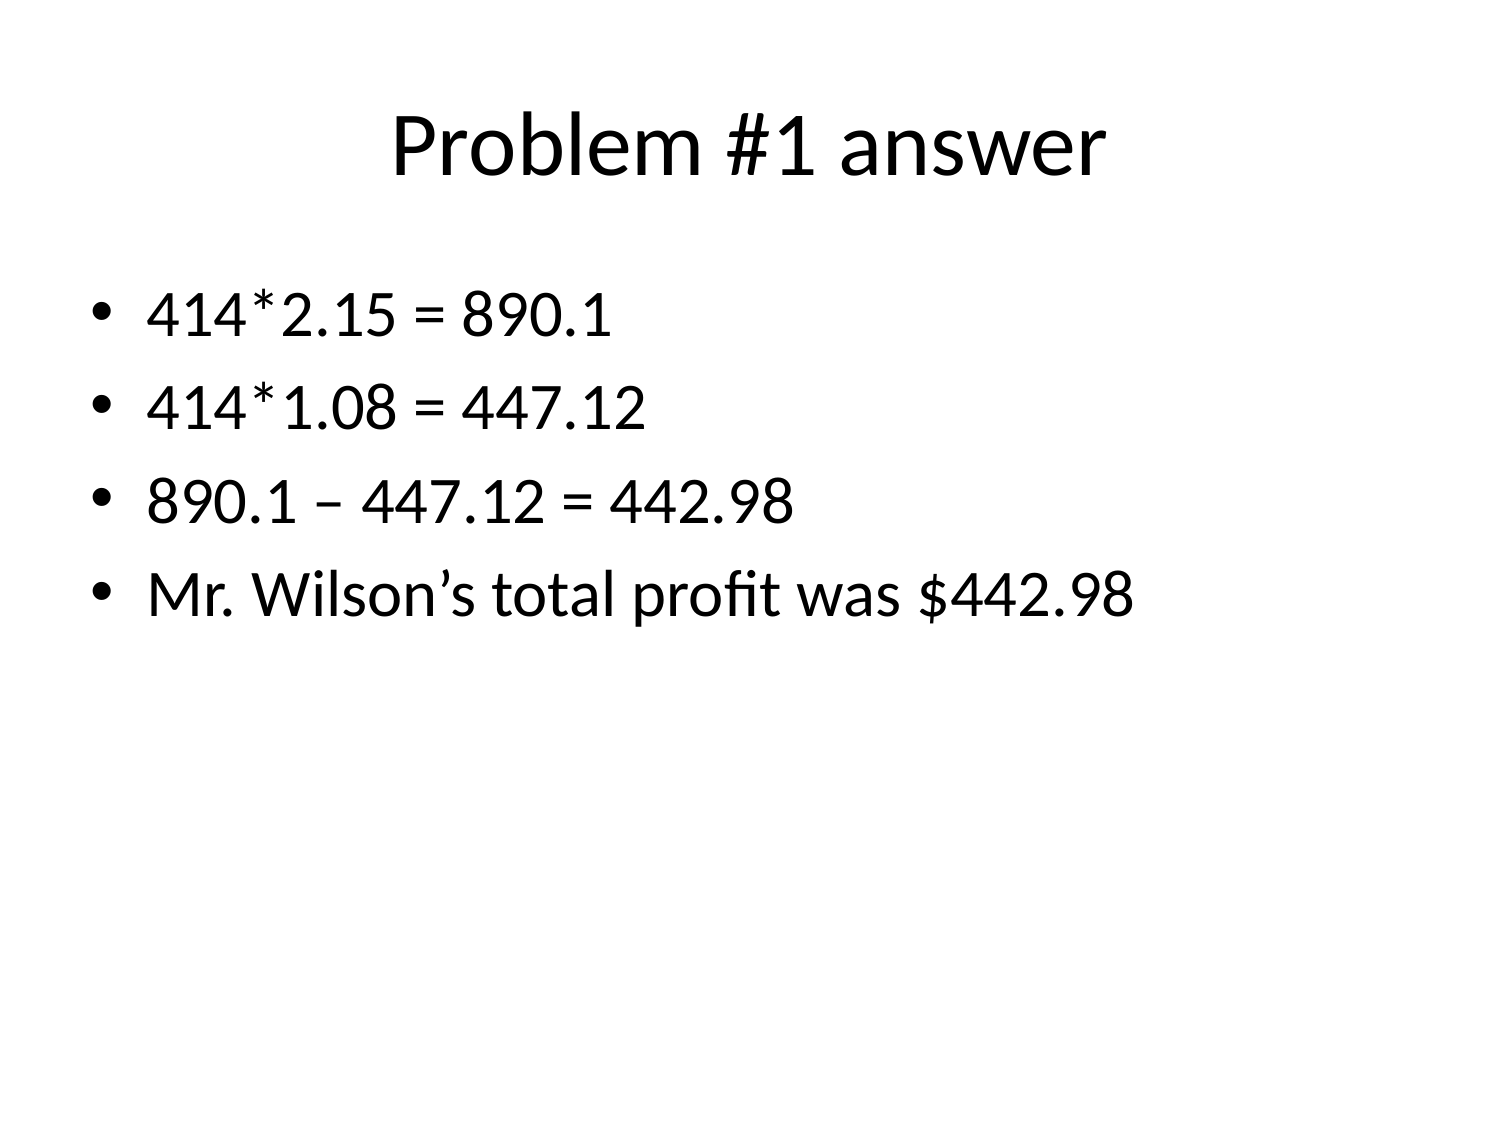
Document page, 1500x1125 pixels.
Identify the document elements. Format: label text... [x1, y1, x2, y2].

title Problem #1 answer [75, 45, 1425, 233]
list 414*2.15 = 890.1 414*1.08 = 447.12 890.1 – 447.12 = 442.98 Mr. Wilson’s total profit was $442.98 [75, 262, 1425, 1005]
